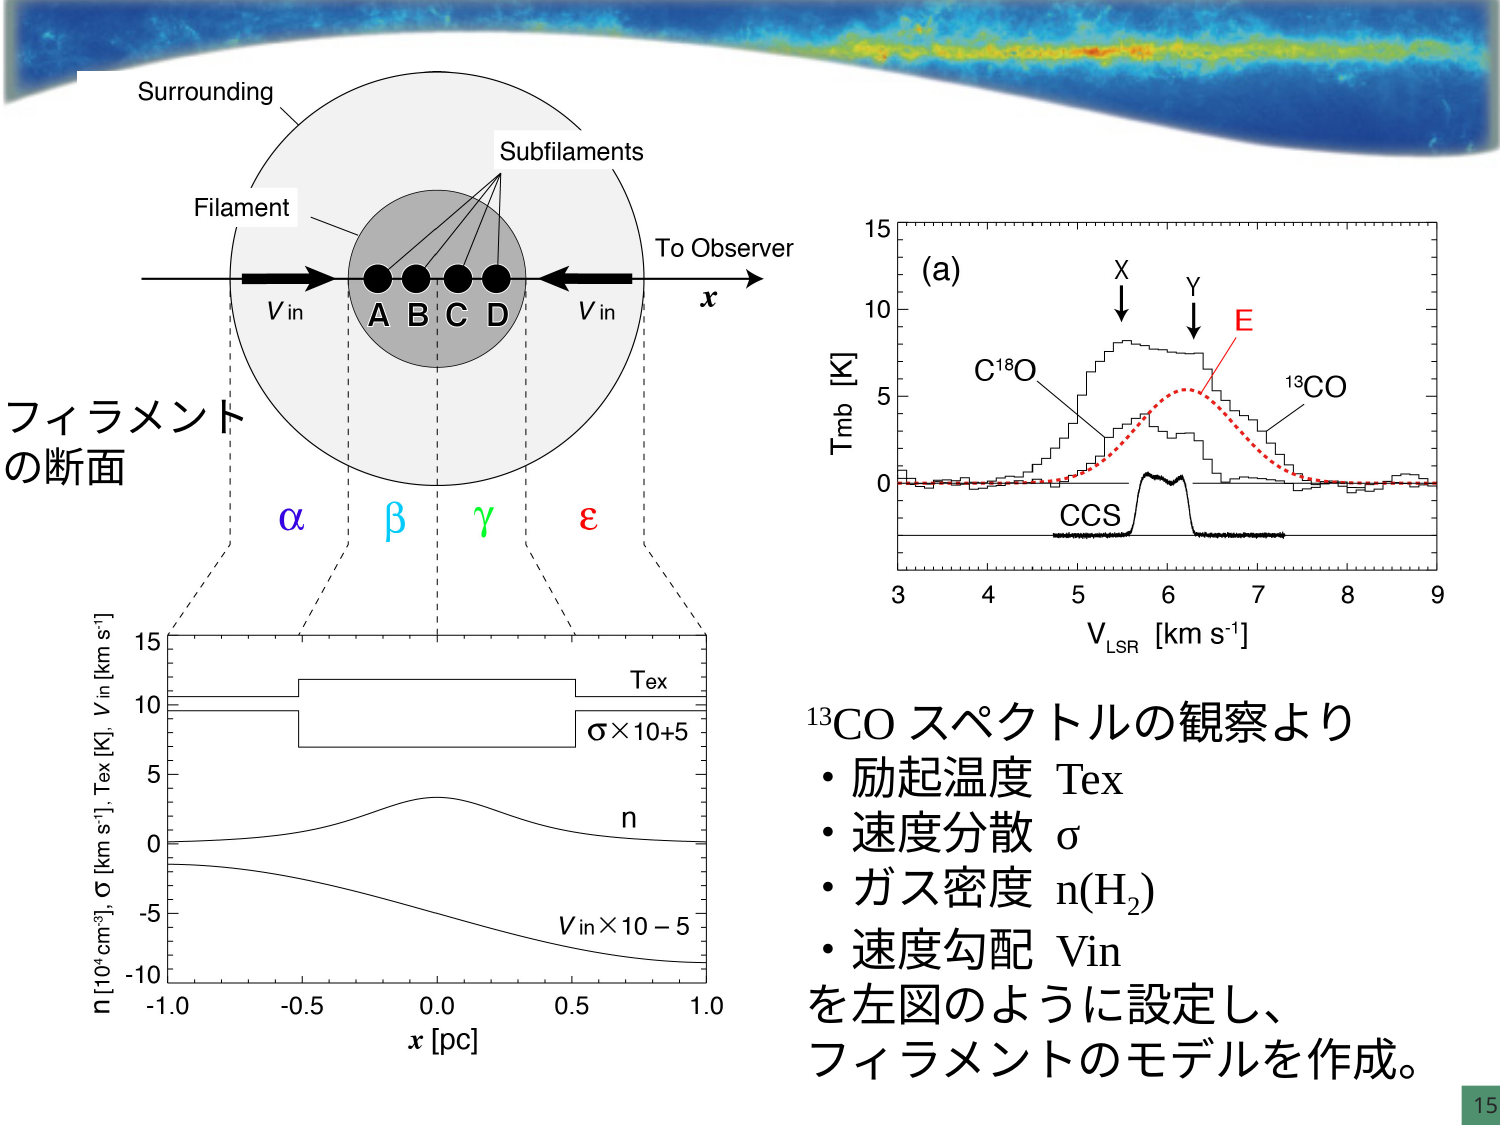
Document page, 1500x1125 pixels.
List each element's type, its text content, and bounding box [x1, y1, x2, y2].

slide_number 15 [1194, 1083, 1500, 1125]
text_box フィラメント の断面 [0, 383, 72, 498]
picture [2, 0, 1500, 1125]
text_box 13COスペクトルの観察より ・励起温度 Tex ・速度分散 σ ・ガス密度 n(H2) ・速度勾配 Vin を左図のように設定し、 フィラメントのモデルを作成。 [791, 686, 1459, 1094]
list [826, 215, 1445, 668]
